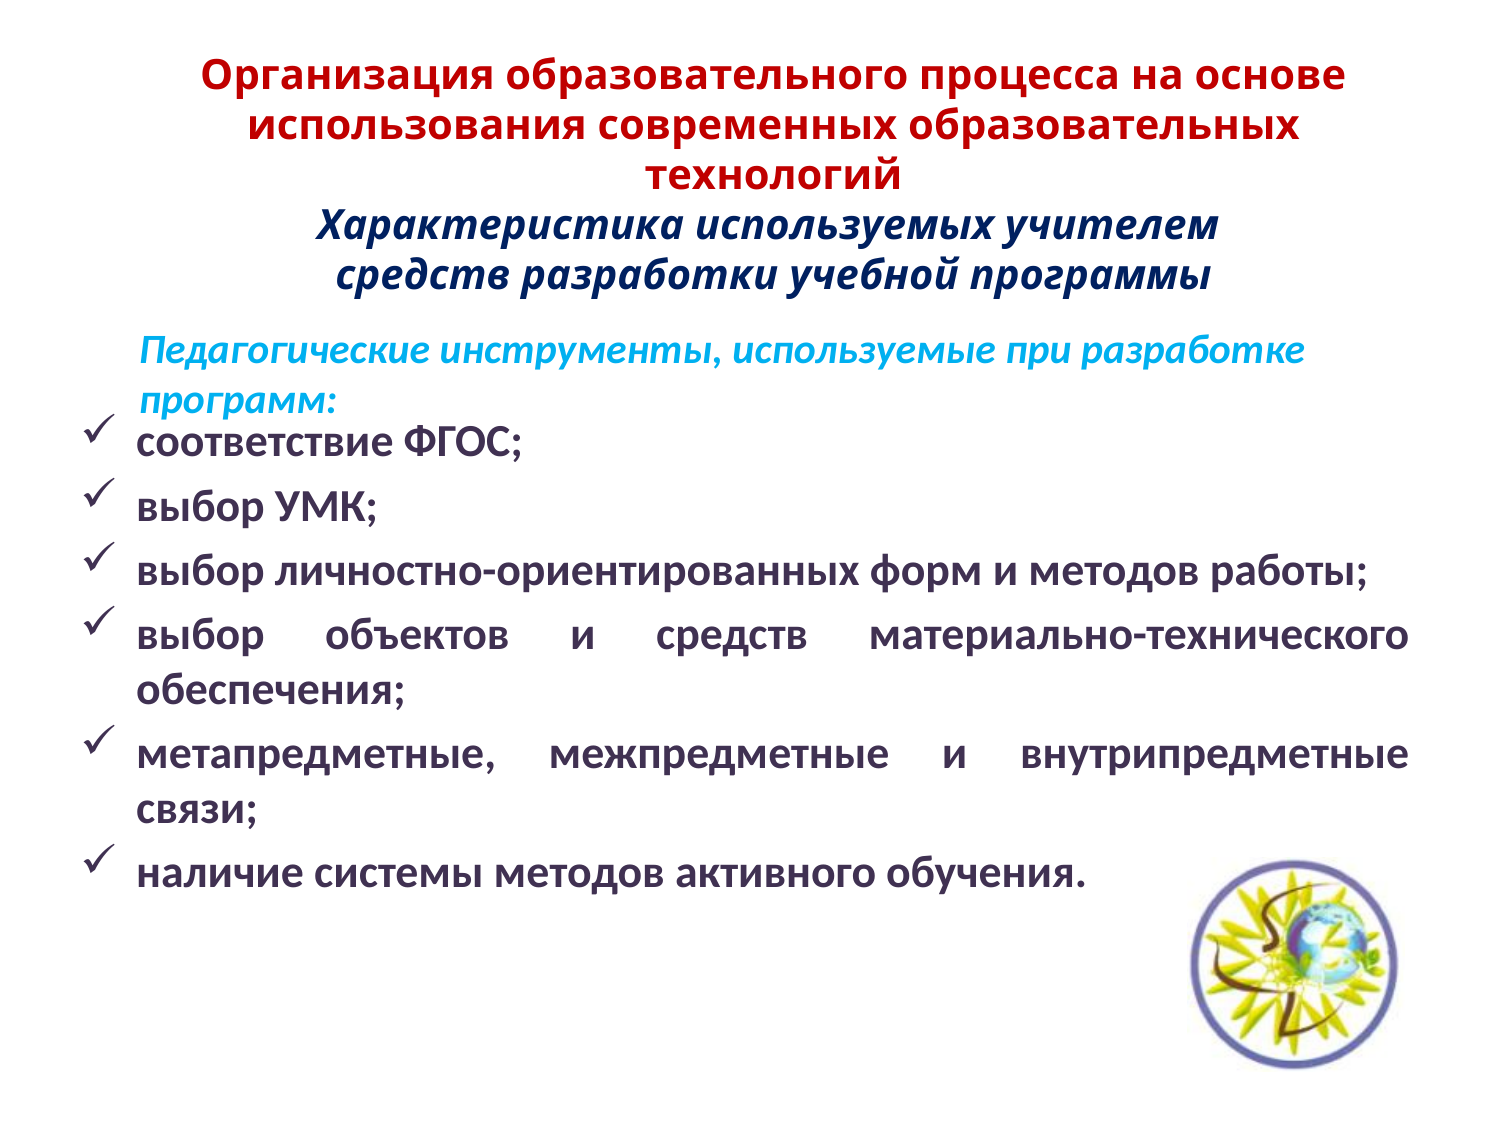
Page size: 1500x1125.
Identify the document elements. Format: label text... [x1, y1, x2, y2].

list соответствие ФГОС; выбор УМК; выбор личностно-ориентированных форм и методов работы; выбор объектов и средств материально-технического обеспечения; метапредметные, межпредметные и внутрипредметные связи; наличие системы методов активного обучения. [64, 403, 1425, 1106]
picture [1186, 857, 1405, 1072]
title Организация образовательного процесса на основе использования современных образовательных технологий Характеристика используемых учителем средств разработки учебной программы [100, 42, 1447, 303]
text_box Педагогические инструменты, используемые при разработке программ: [123, 314, 1435, 430]
